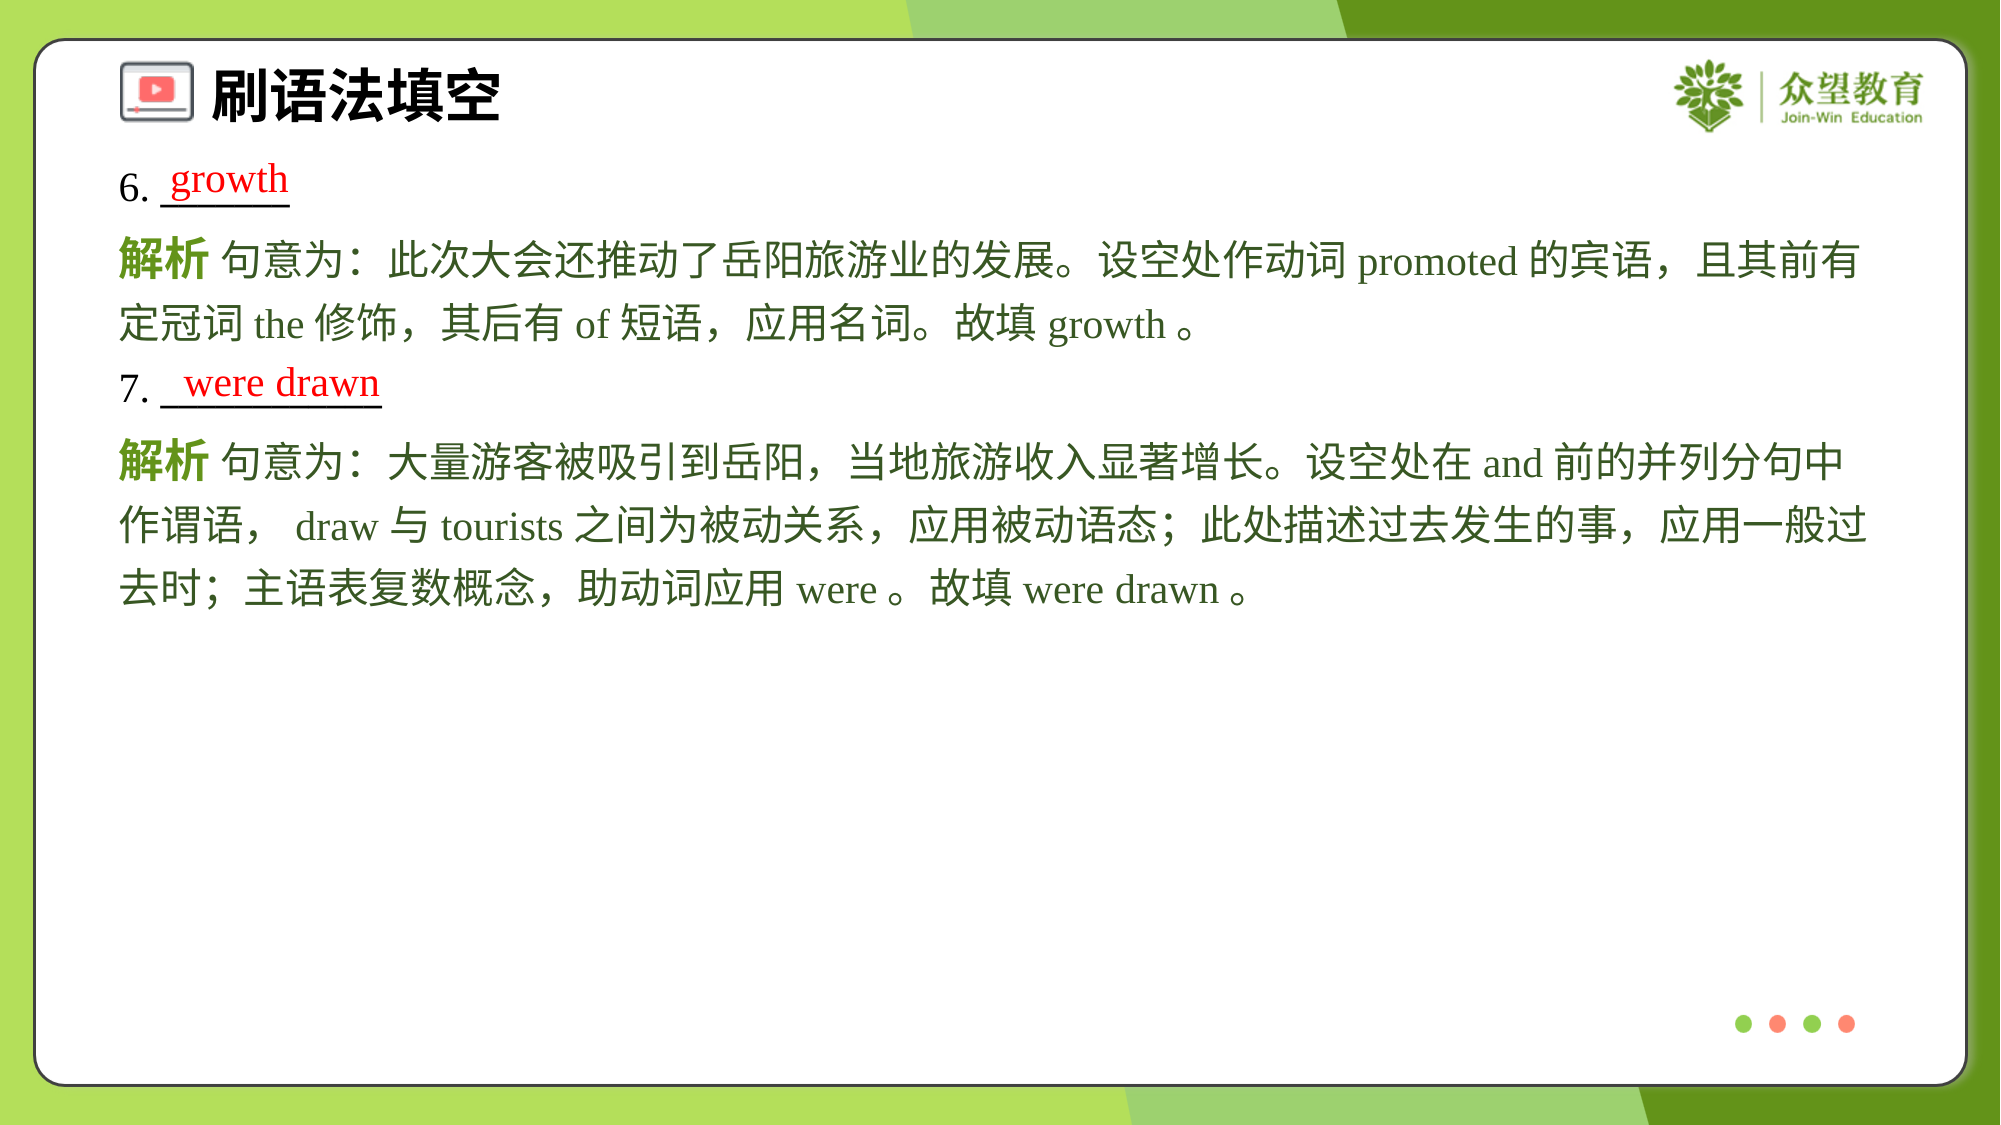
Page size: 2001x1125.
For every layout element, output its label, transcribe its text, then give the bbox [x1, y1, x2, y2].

text_box 7. ____________ [118, 348, 1883, 406]
text_box were drawn [174, 341, 390, 399]
text_box 解析 句意为：此次大会还推动了岳阳旅游业的发展。设空处作动词promoted的宾语，且其前有定冠词the修饰，其后有of短语，应用名词。故填growth。 [118, 215, 1883, 343]
text_box 解析 句意为：大量游客被吸引到岳阳，当地旅游收入显著增长。设空处在and前的并列分句中作谓语，draw与tourists之间为被动关系，应用被动语态；此处描述过去发生的事，应用一般过去时；主语表复数概念，助动词应用were。故填were drawn。 [118, 417, 1883, 795]
picture [0, 0, 2000, 1125]
text_box growth [165, 138, 294, 197]
text_box 6. _______ [118, 146, 1883, 204]
